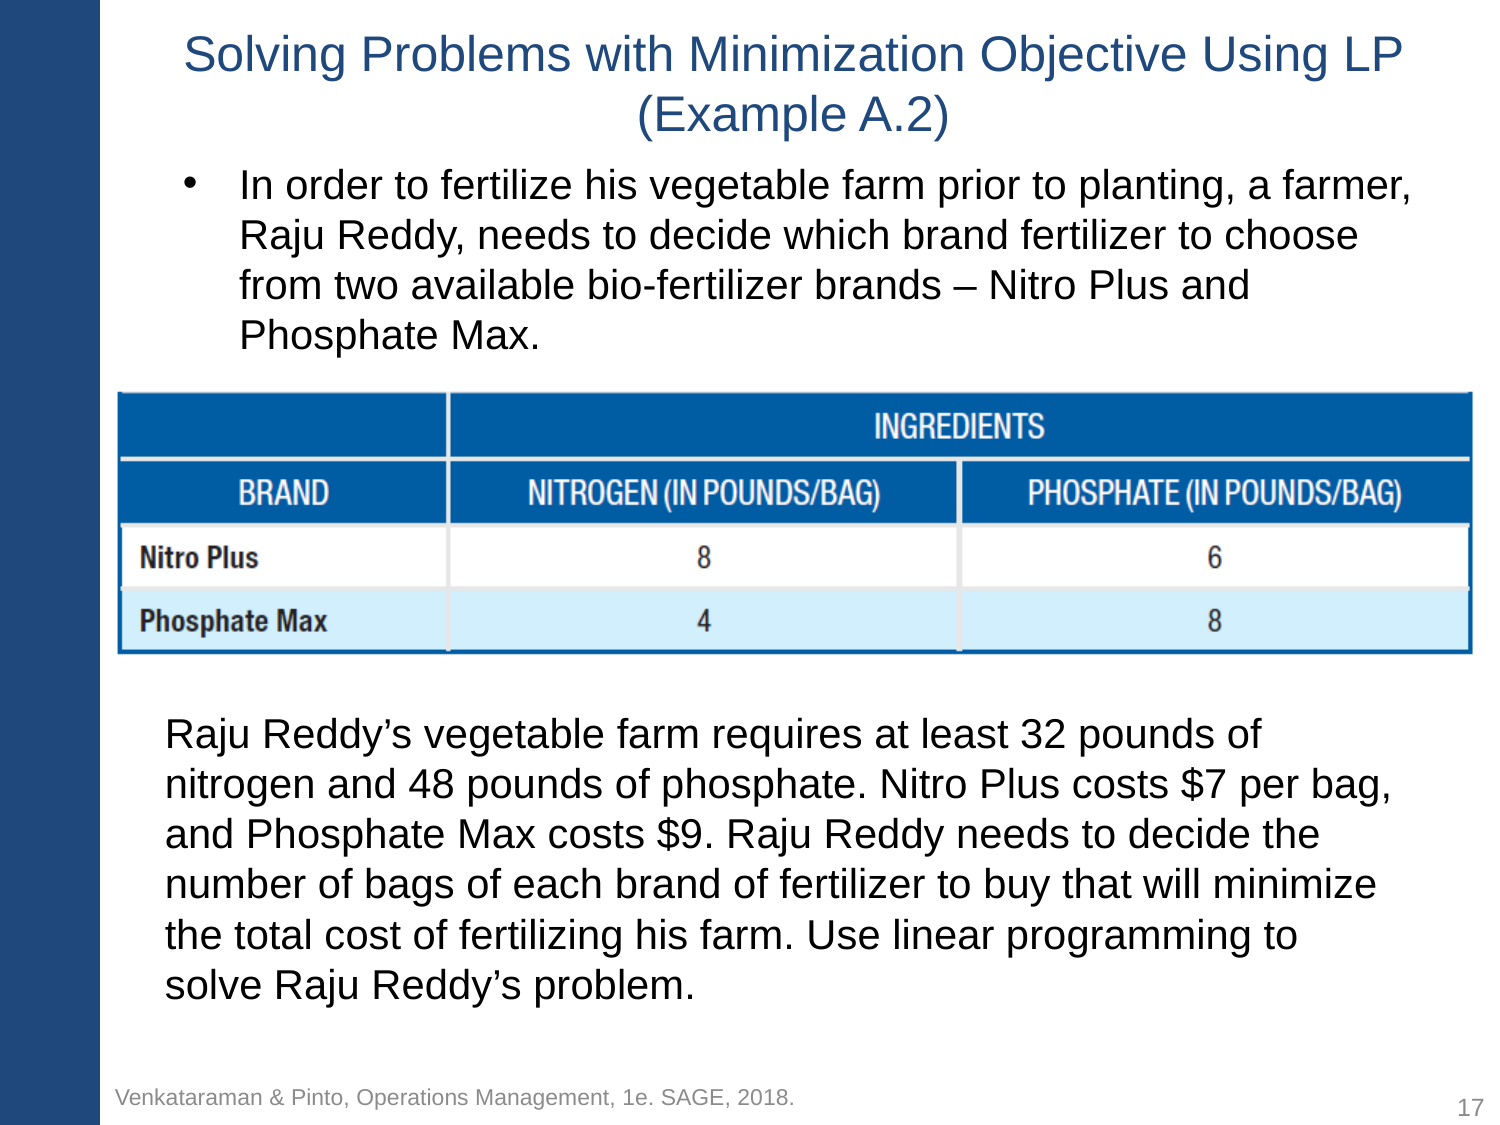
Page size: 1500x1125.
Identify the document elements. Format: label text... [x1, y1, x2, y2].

picture [112, 374, 1486, 680]
footer Venkataraman & Pinto, Operations Management, 1e. SAGE, 2018. [99, 1074, 1250, 1125]
text_box Raju Reddy’s vegetable farm requires at least 32 pounds of nitrogen and 48 pounds of phosphate. Nitro Plus costs $7 per bag, and Phosphate Max costs $9. Raju Reddy needs to decide the number of bags of each brand of fertilizer to buy that will minimize the total cost of fertilizing his farm. Use linear programming to solve Raju Reddy’s problem. [149, 699, 1413, 1015]
title Solving Problems with Minimization Objective Using LP (Example A.2) [162, 24, 1425, 138]
slide_number 17 [1425, 1087, 1500, 1125]
list In order to fertilize his vegetable farm prior to planting, a farmer, Raju Reddy, needs to decide which brand fertilizer to choose from two available bio-fertilizer brands – Nitro Plus and Phosphate Max. [167, 149, 1431, 313]
